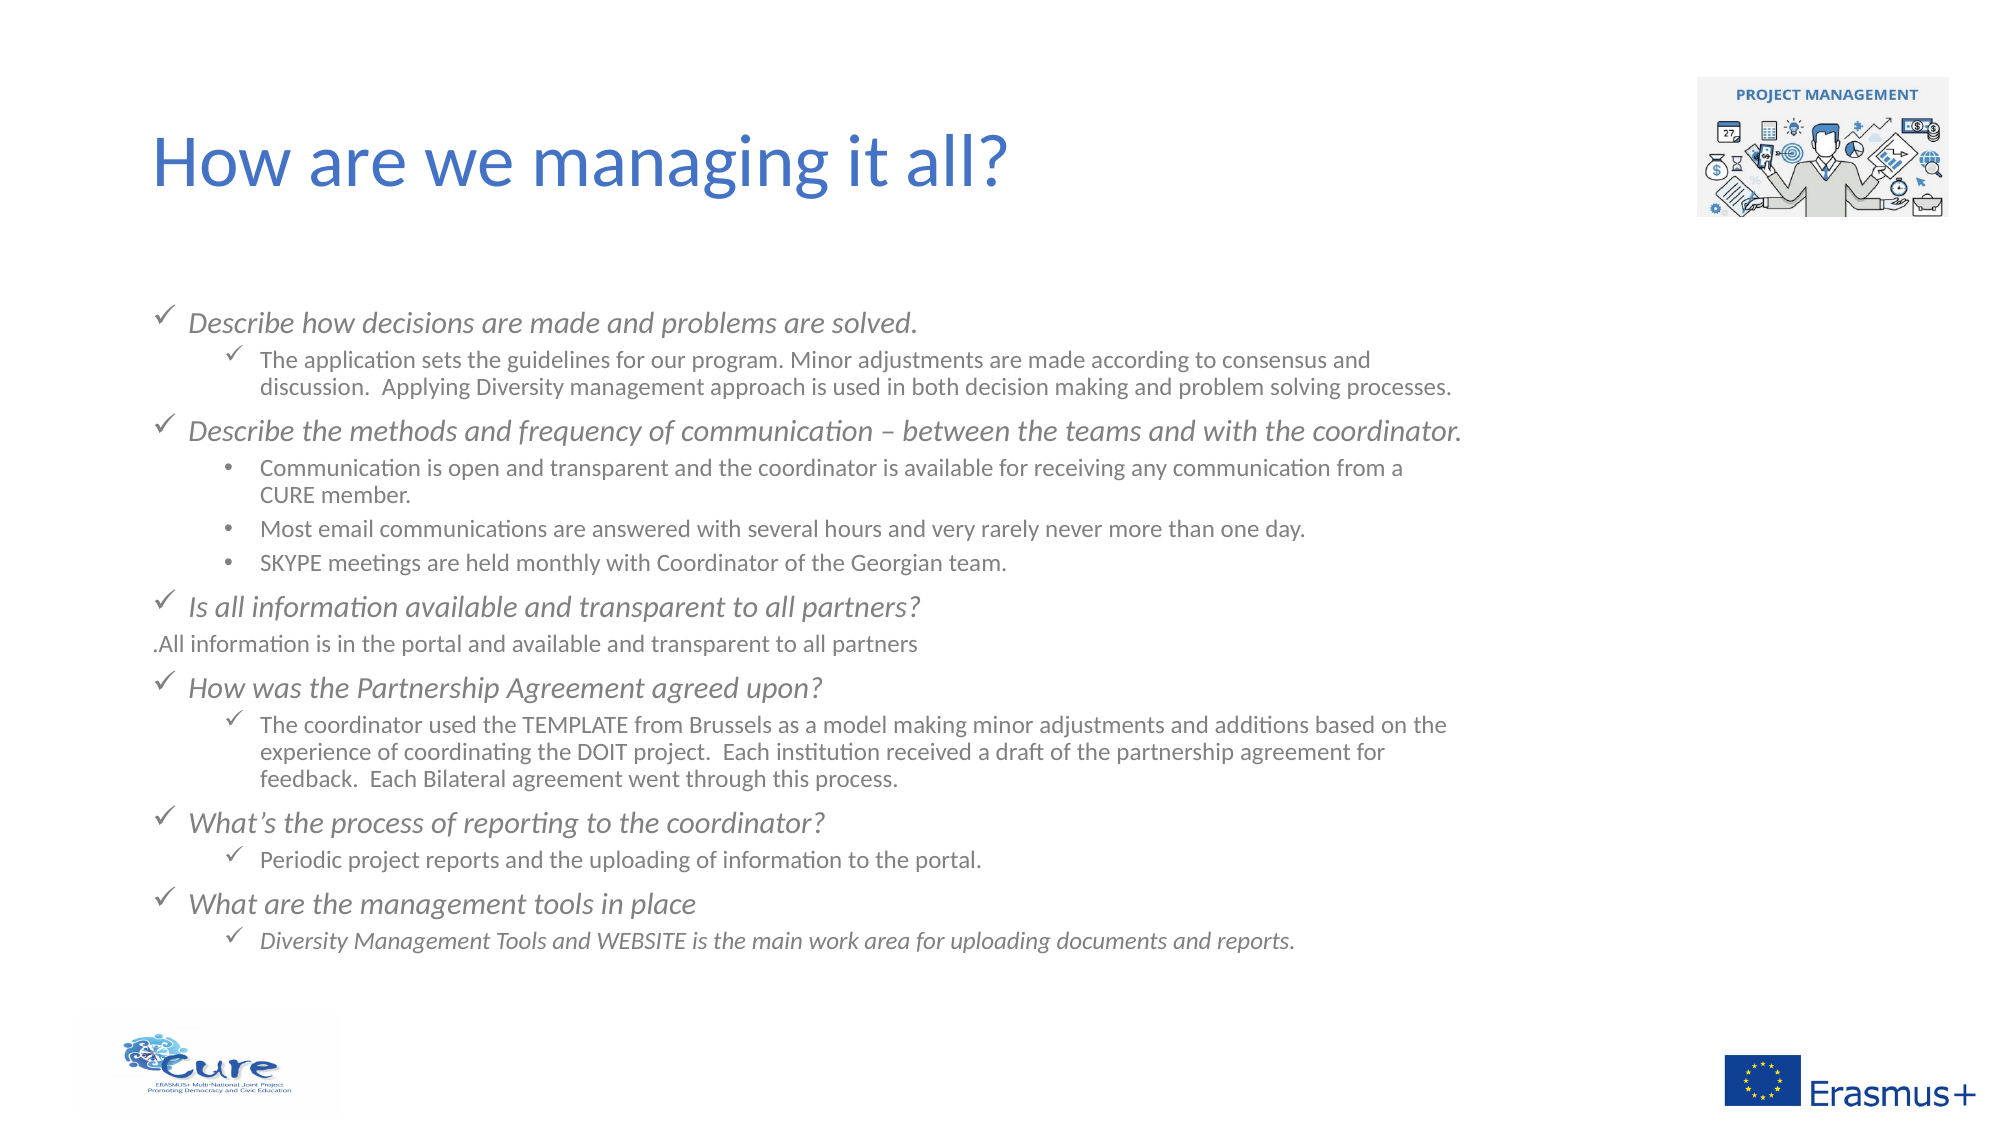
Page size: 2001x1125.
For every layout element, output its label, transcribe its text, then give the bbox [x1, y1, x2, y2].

picture [78, 1013, 341, 1119]
list Describe how decisions are made and problems are solved. The application sets the guidelines for our program. Minor adjustments are made according to consensus and discussion. Applying Diversity management approach is used in both decision making and problem solving processes. Describe the methods and frequency of communication – between the teams and with the coordinator. Communication is open and transparent and the coordinator is available for receiving any communication from a CURE member. Most email communications are answered with several hours and very rarely never more than one day. SKYPE meetings are held monthly with Coordinator of the Georgian team. Is all information available and transparent to all partners? All information is in the portal and available and transparent to all partners. How was the Partnership Agreement agreed upon? The coordinator used the TEMPLATE from Brussels as a model making minor adjustments and additions based on the experience of coordinating the DOIT project. Each institution received a draft of the partnership agreement for feedback. Each Bilateral agreement went through this process. What’s the process of reporting to the coordinator? Periodic project reports and the uploading of information to the portal. What are the management tools in place Diversity Management Tools and WEBSITE is the main work area for uploading documents and reports. [137, 299, 1482, 1014]
title How are we managing it all? [137, 53, 1863, 272]
picture [1697, 77, 1949, 217]
picture [1710, 1042, 2000, 1125]
